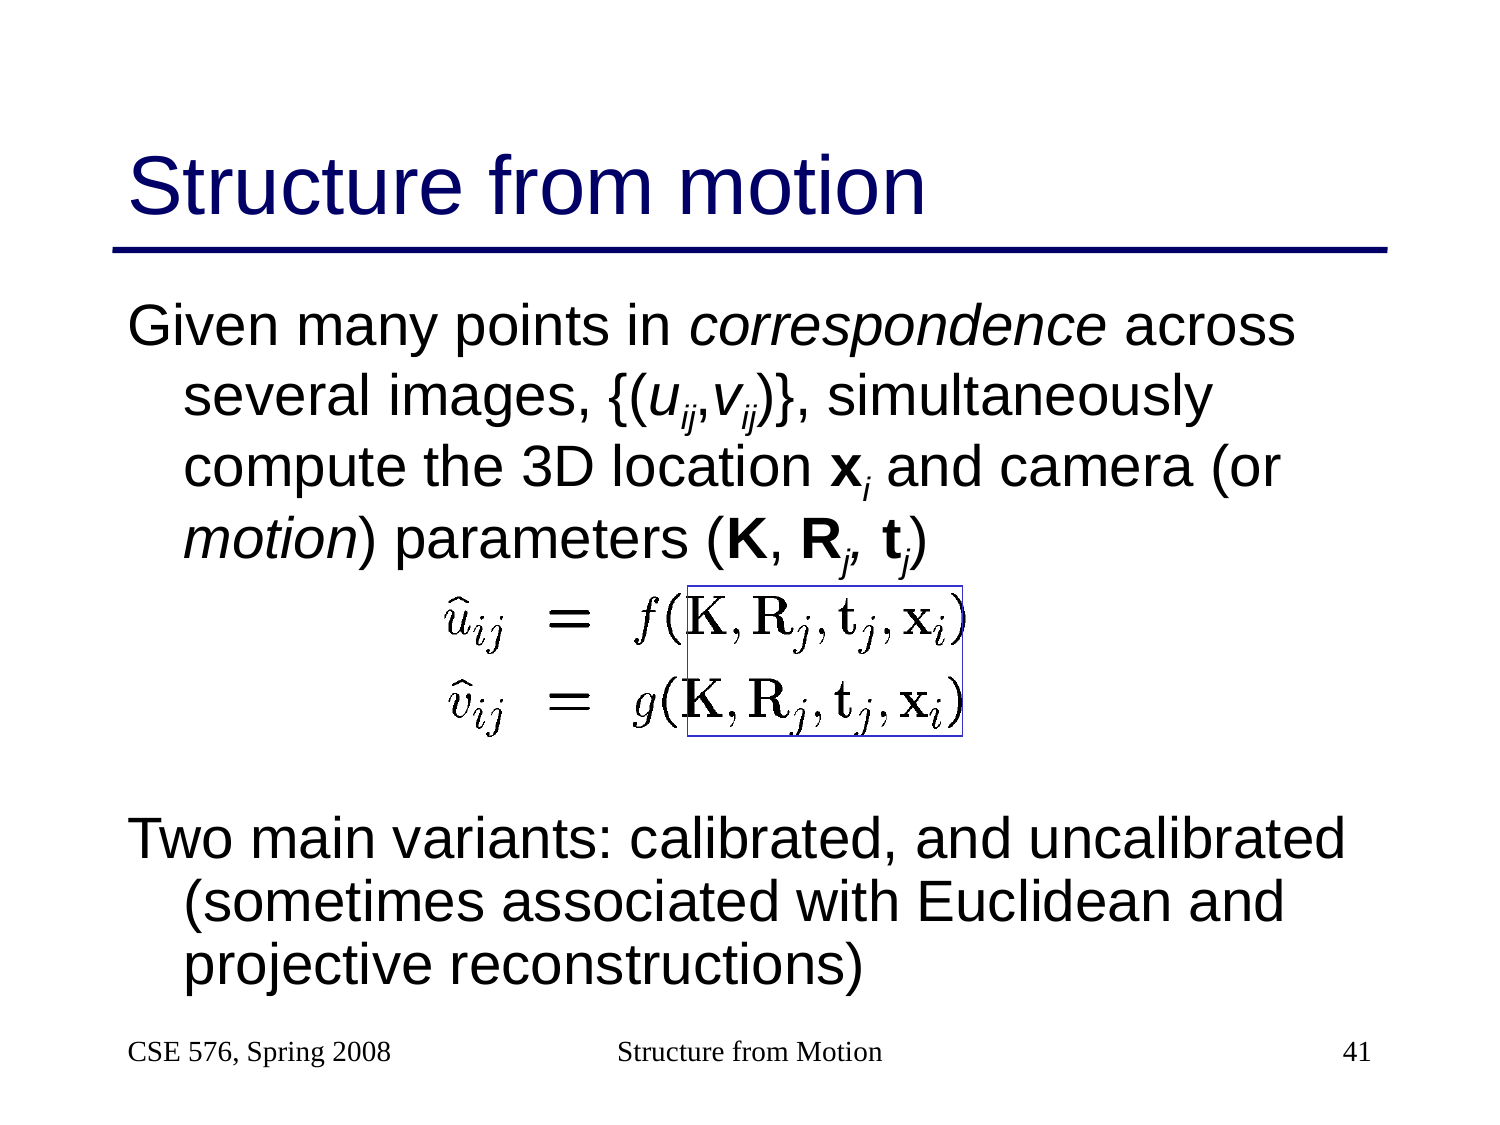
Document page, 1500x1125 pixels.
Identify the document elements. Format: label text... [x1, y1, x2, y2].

footer Structure from Motion [450, 1025, 1050, 1100]
text_box [687, 585, 963, 591]
list Given many points in correspondence across several images, {(uij,vij)}, simultaneously compute the 3D location xi and camera (or motion) parameters (K, Rj, tj) Two main variants: calibrated, and uncalibrated (sometimes associated with Euclidean and projective reconstructions) [112, 287, 1413, 963]
slide_number CSE 576, Spring 2008 [112, 1025, 425, 1100]
picture [442, 592, 967, 738]
title Structure from motion [112, 99, 1388, 263]
slide_number 41 [1074, 1025, 1388, 1100]
